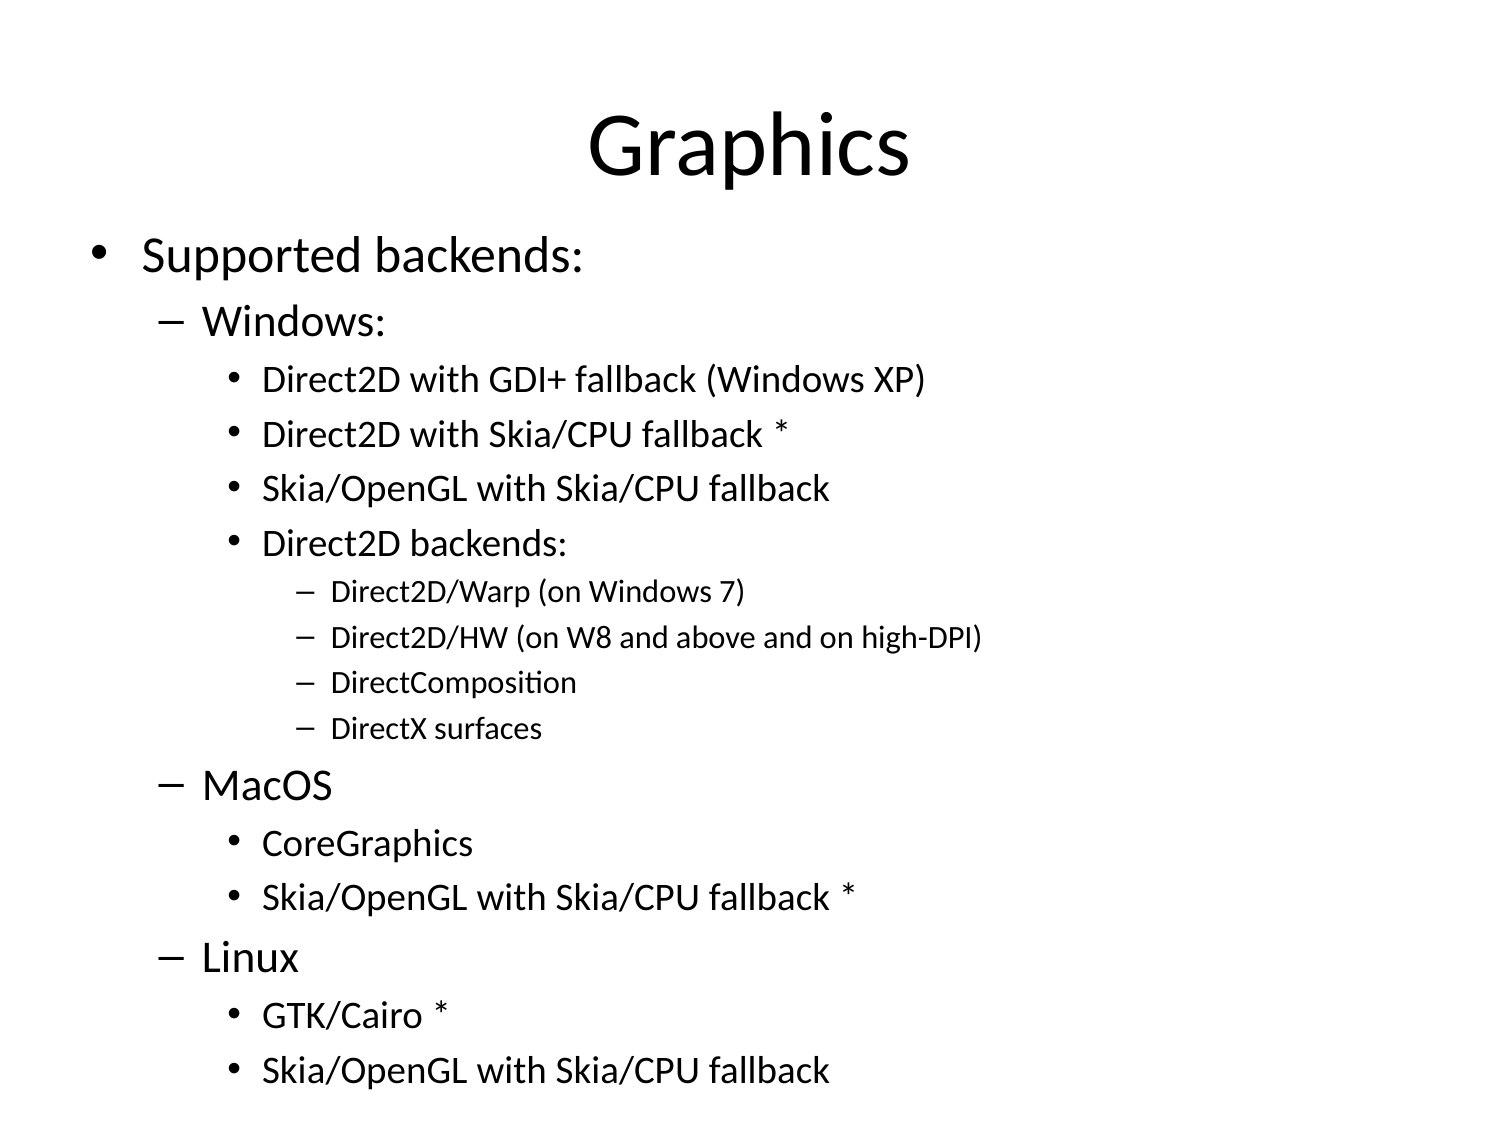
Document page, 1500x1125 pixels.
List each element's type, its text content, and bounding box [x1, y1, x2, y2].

title Graphics [75, 45, 1425, 212]
list Supported backends: Windows: Direct2D with GDI+ fallback (Windows XP) Direct2D with Skia/CPU fallback * Skia/OpenGL with Skia/CPU fallback Direct2D backends: Direct2D/Warp (on Windows 7) Direct2D/HW (on W8 and above and on high-DPI) DirectComposition DirectX surfaces MacOS CoreGraphics Skia/OpenGL with Skia/CPU fallback * Linux GTK/Cairo * Skia/OpenGL with Skia/CPU fallback [75, 212, 1425, 1100]
